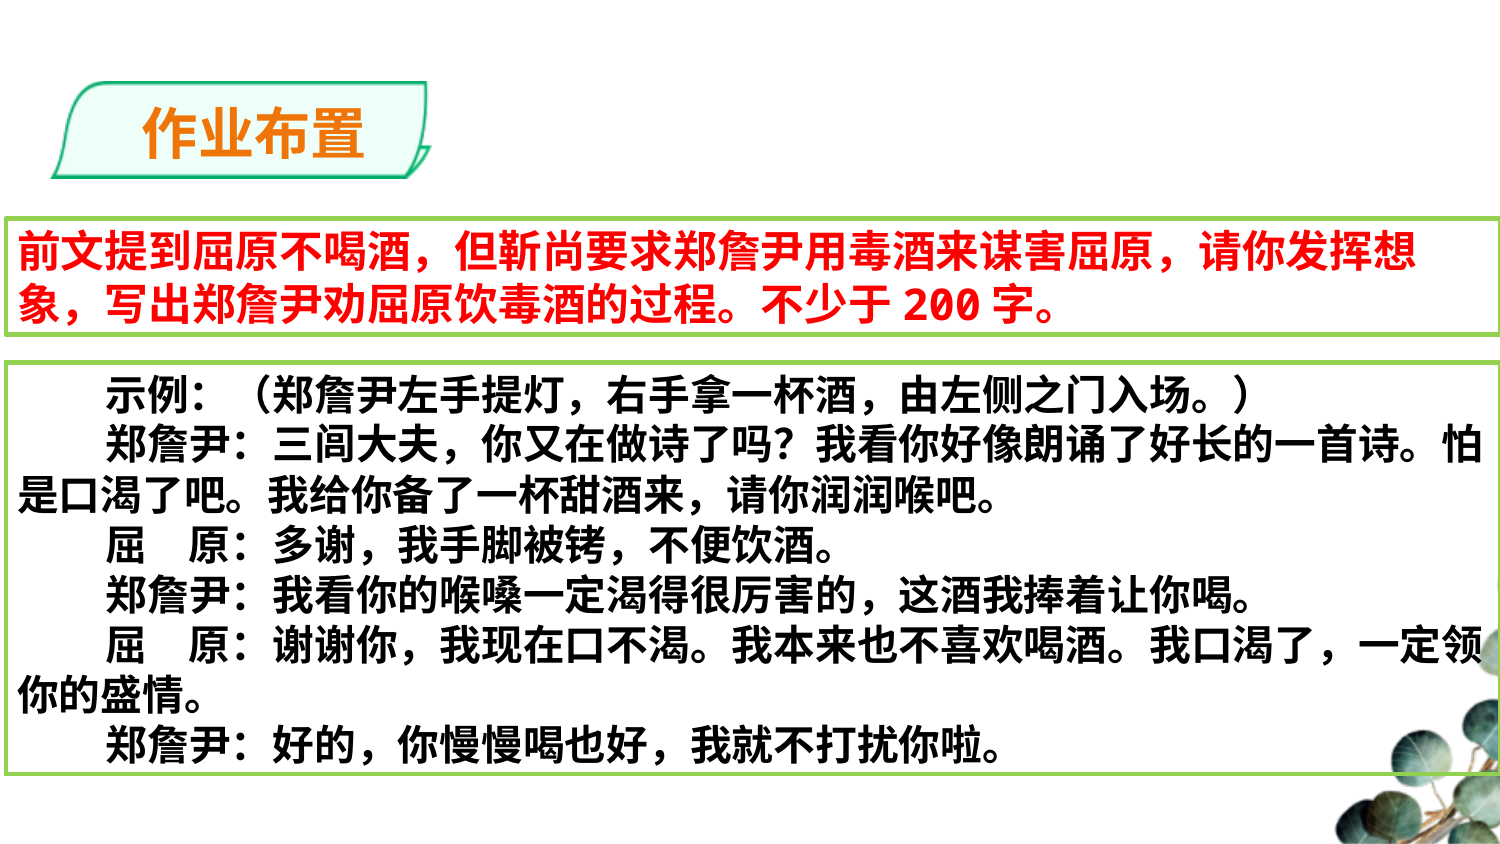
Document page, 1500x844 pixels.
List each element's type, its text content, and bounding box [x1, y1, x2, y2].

picture [49, 80, 432, 179]
text_box 示例：（郑詹尹左手提灯，右手拿一杯酒，由左侧之门入场。） 郑詹尹：三闾大夫，你又在做诗了吗？我看你好像朗诵了好长的一首诗。怕是口渴了吧。我给你备了一杯甜酒来，请你润润喉吧。 屈 原：多谢，我手脚被铐，不便饮酒。 郑詹尹：我看你的喉嗓一定渴得很厉害的，这酒我捧着让你喝。 屈 原：谢谢你，我现在口不渴。我本来也不喜欢喝酒。我口渴了，一定领你的盛情。 郑詹尹：好的，你慢慢喝也好，我就不打扰你啦。 [5, 362, 1500, 775]
picture [1334, 775, 1500, 843]
text_box 前文提到屈原不喝酒，但靳尚要求郑詹尹用毒酒来谋害屈原，请你发挥想象，写出郑詹尹劝屈原饮毒酒的过程。不少于200字。 [5, 218, 1500, 335]
